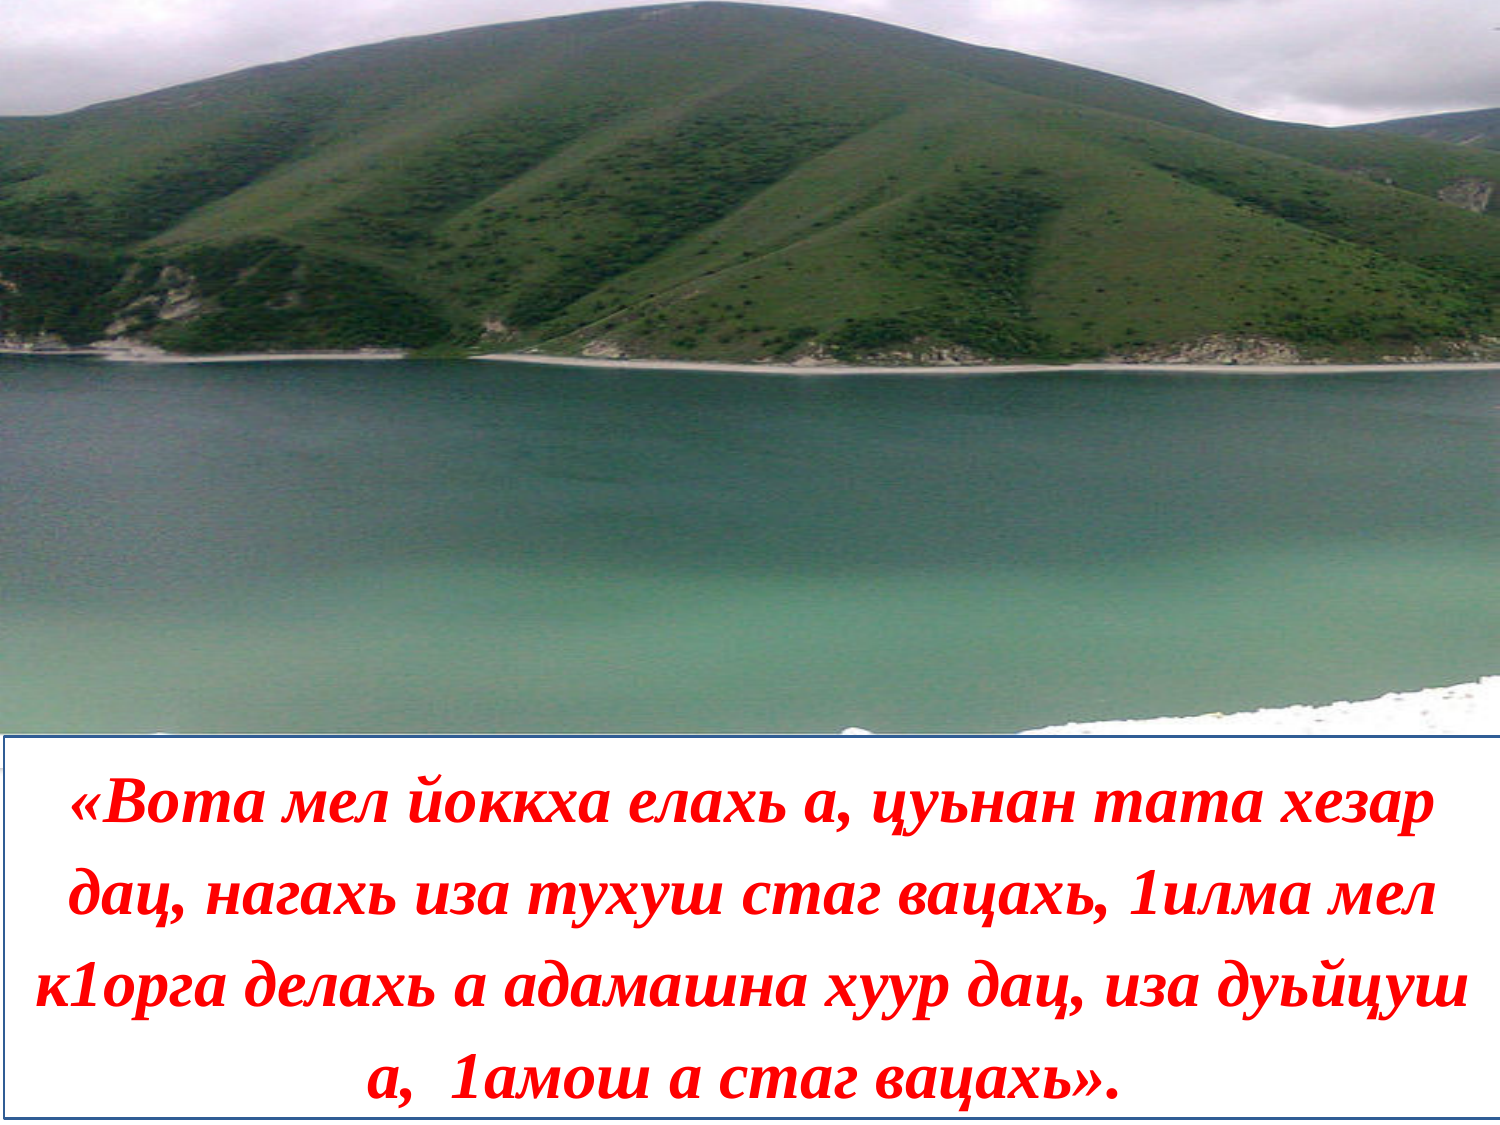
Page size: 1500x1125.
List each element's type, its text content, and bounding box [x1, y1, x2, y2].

picture [0, 0, 1500, 737]
text_box «Вота мел йоккха елахь а, цуьнан тата хезар дац, нагахь иза тухуш стаг вацахь, 1илма мел к1орга делахь а адамашна хуур дац, иза дуьйцуш а, 1амош а стаг вацахь». [3, 745, 1500, 1120]
